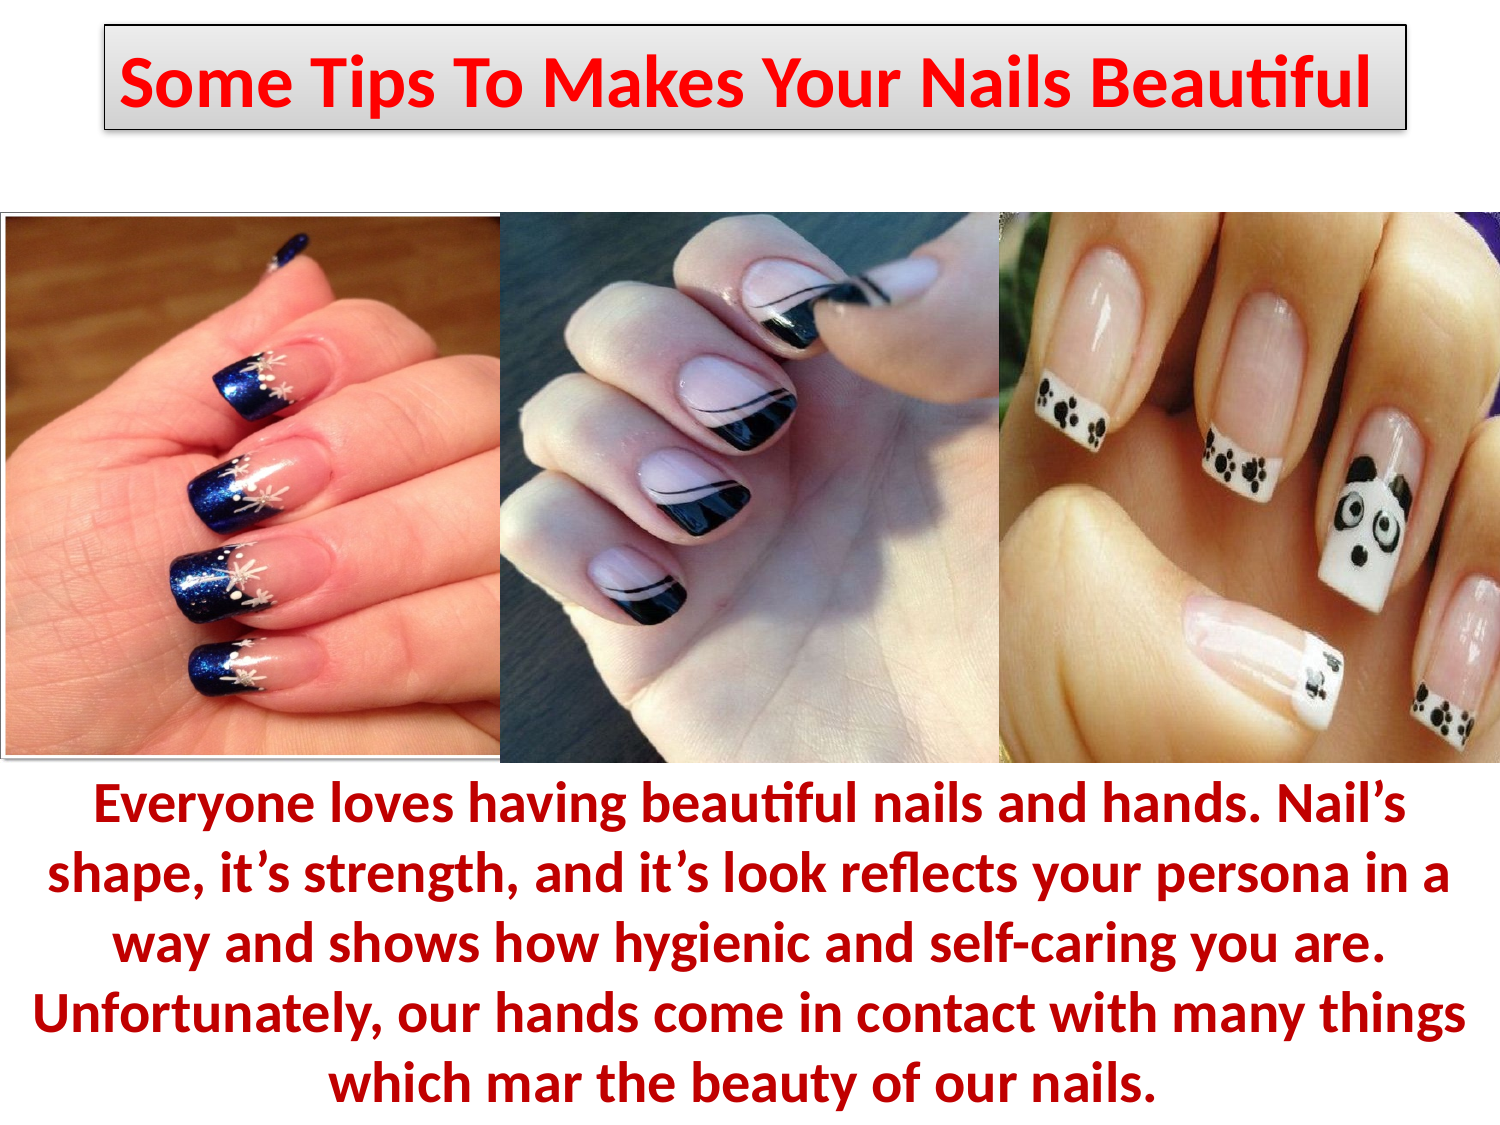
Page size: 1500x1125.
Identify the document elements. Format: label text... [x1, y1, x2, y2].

picture [0, 212, 1500, 763]
text_box Everyone loves having beautiful nails and hands. Nail’s shape, it’s strength, and it’s look reflects your persona in a way and shows how hygienic and self-caring you are. Unfortunately, our hands come in contact with many things which mar the beauty of our nails. [0, 770, 1500, 1122]
text_box Some Tips To Makes Your Nails Beautiful [104, 24, 1407, 130]
